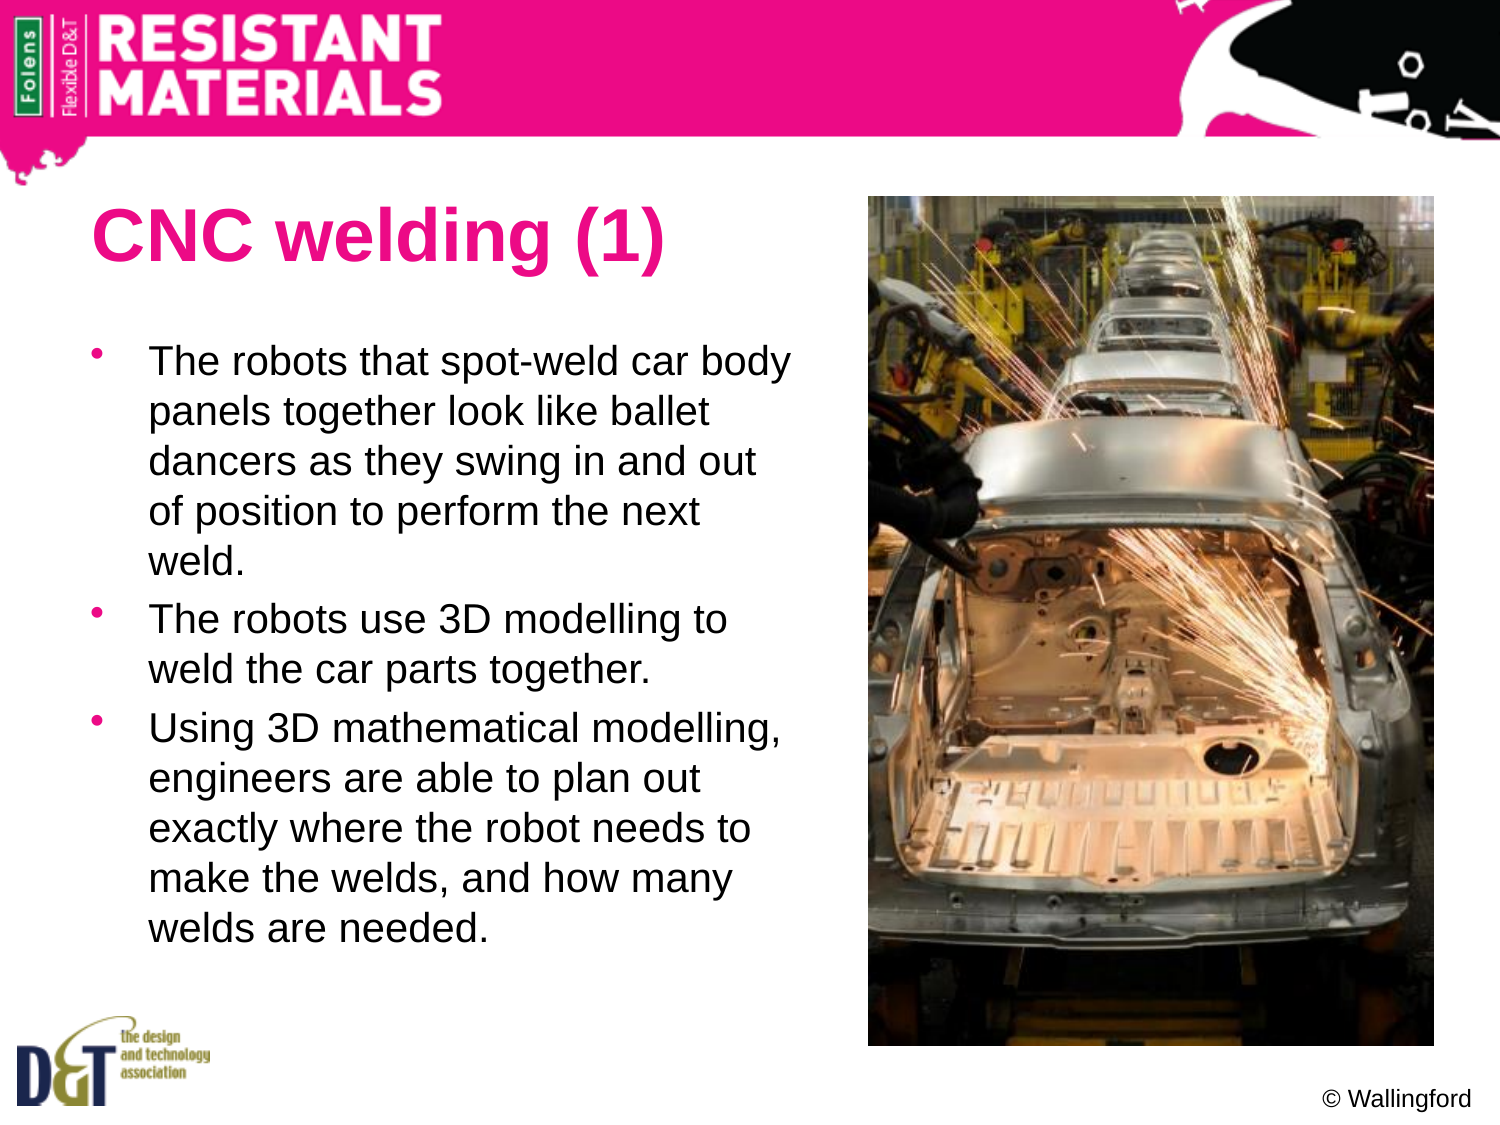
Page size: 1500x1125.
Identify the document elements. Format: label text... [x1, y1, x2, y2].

list The robots that spot-weld car body panels together look like ballet dancers as they swing in and out of position to perform the next weld. The robots use 3D modelling to weld the car parts together. Using 3D mathematical modelling, engineers are able to plan out exactly where the robot needs to make the welds, and how many welds are needed. [75, 326, 810, 1047]
picture [0, 0, 1500, 1125]
title CNC welding (1) [76, 160, 1427, 301]
text_box © Wallingford [1257, 1074, 1495, 1125]
